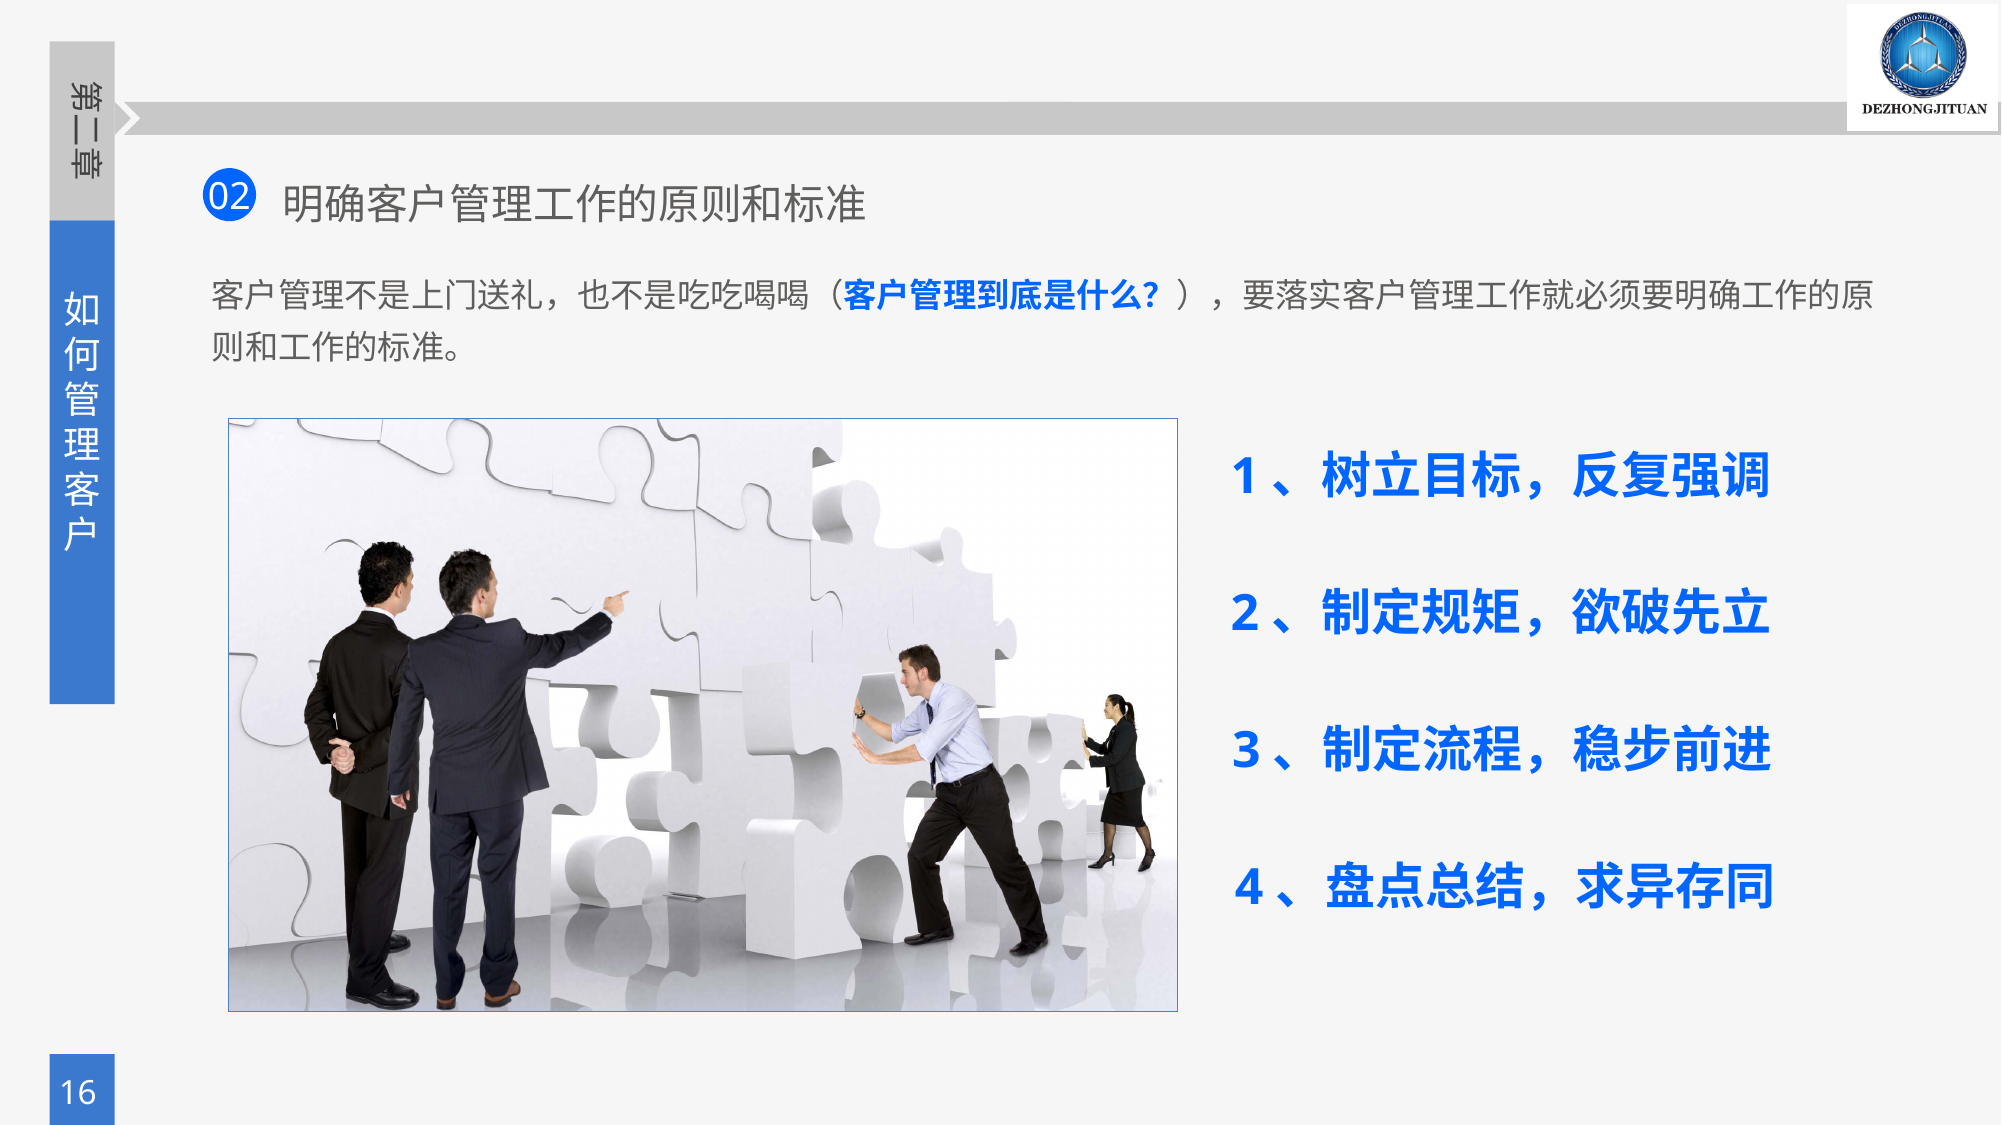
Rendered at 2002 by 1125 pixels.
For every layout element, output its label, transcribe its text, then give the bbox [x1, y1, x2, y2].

text_box 1、树立目标，反复强调 [1215, 418, 1792, 512]
text_box 3、制定流程，稳步前进 [1217, 692, 1794, 785]
text_box 2、制定规矩，欲破先立 [1215, 555, 1792, 649]
text_box 如何管理客户 [48, 278, 120, 564]
picture [228, 418, 1178, 1012]
text_box 客户管理不是上门送礼，也不是吃吃喝喝（客户管理到底是什么？），要落实客户管理工作就必须要明确工作的原则和工作的标准。 [196, 255, 1910, 374]
picture [1847, 4, 1998, 131]
text_box 4、盘点总结，求异存同 [1219, 829, 1796, 922]
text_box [194, 164, 265, 226]
text_box 明确客户管理工作的原则和标准 [267, 160, 1063, 236]
